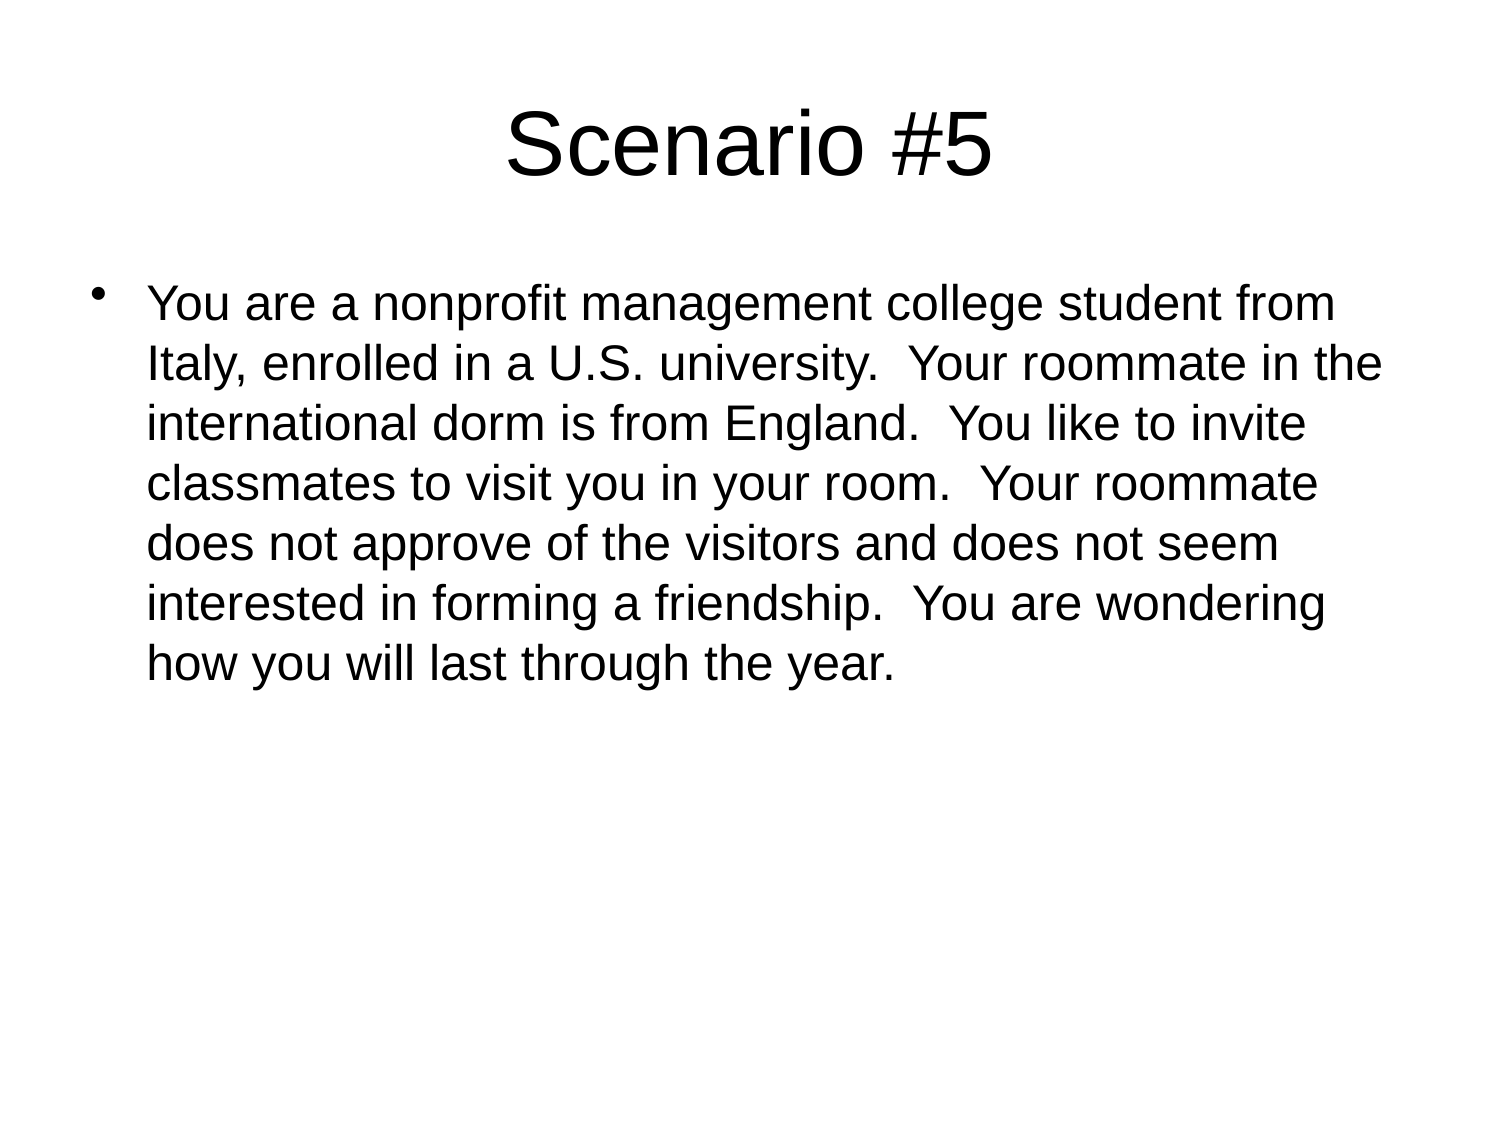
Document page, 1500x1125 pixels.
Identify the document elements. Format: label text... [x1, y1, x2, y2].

list You are a nonprofit management college student from Italy, enrolled in a U.S. university. Your roommate in the international dorm is from England. You like to invite classmates to visit you in your room. Your roommate does not approve of the visitors and does not seem interested in forming a friendship. You are wondering how you will last through the year. [74, 262, 1426, 1006]
title Scenario #5 [74, 44, 1426, 233]
